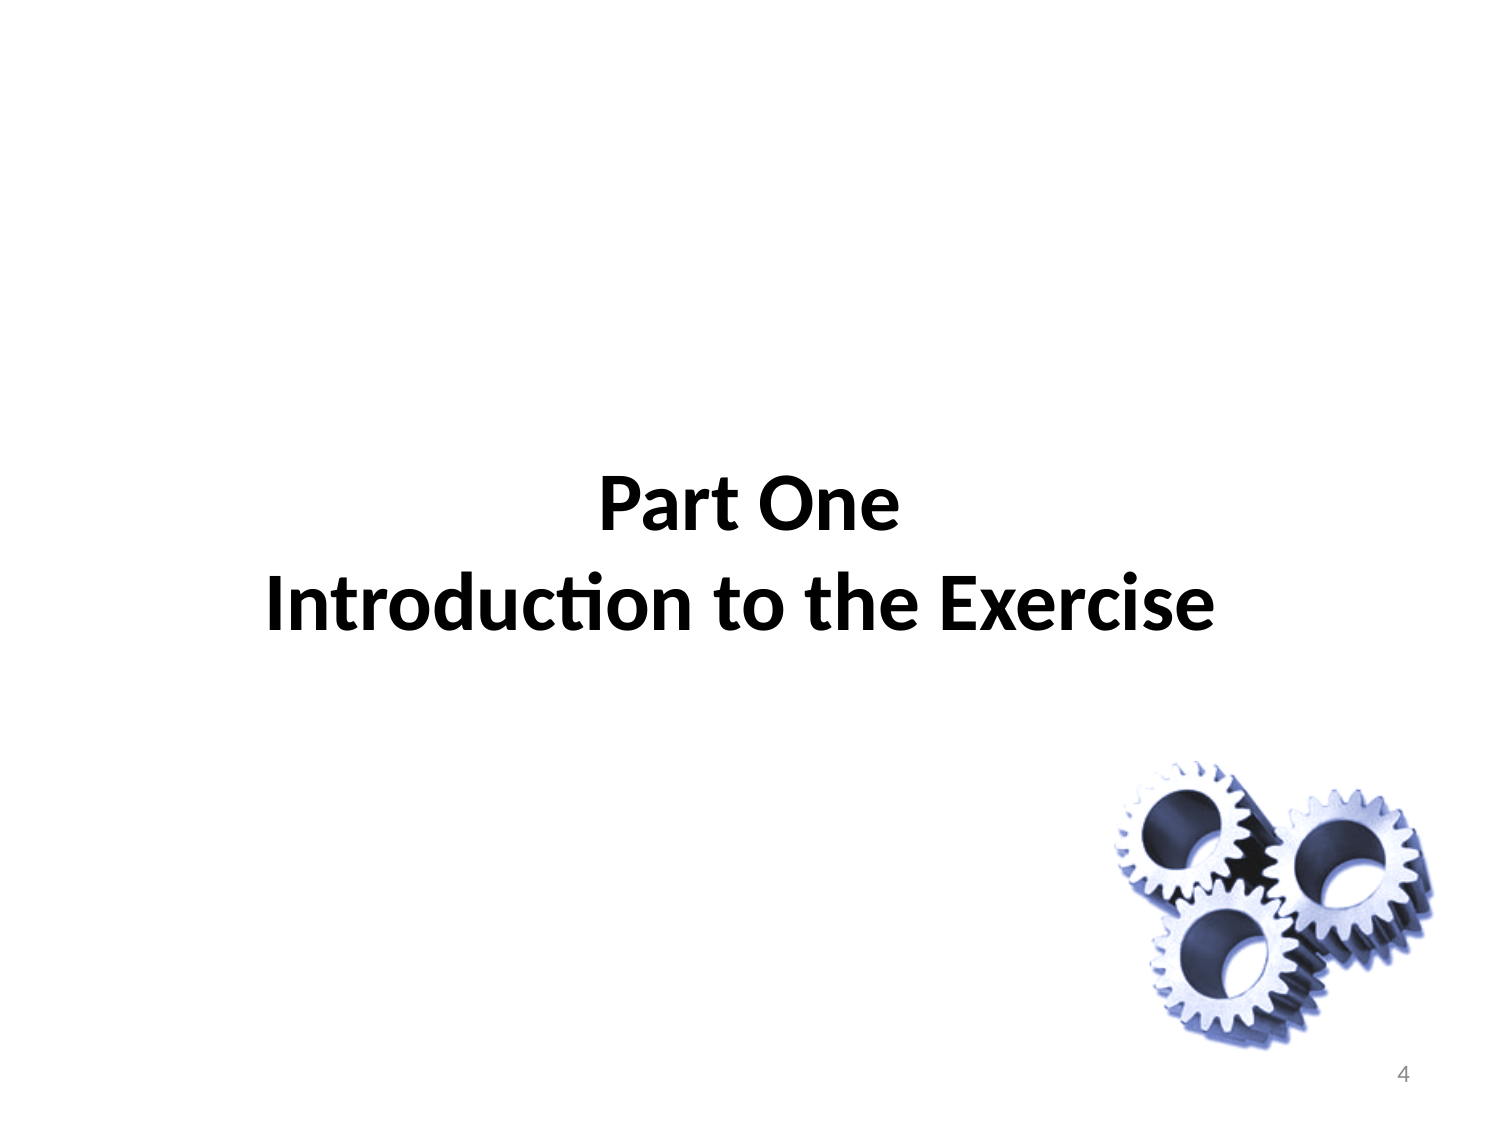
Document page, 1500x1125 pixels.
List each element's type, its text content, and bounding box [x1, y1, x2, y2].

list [1112, 761, 1436, 1052]
title Part One Introduction to the Exercise [75, 453, 1425, 641]
slide_number 4 [1074, 1042, 1425, 1103]
